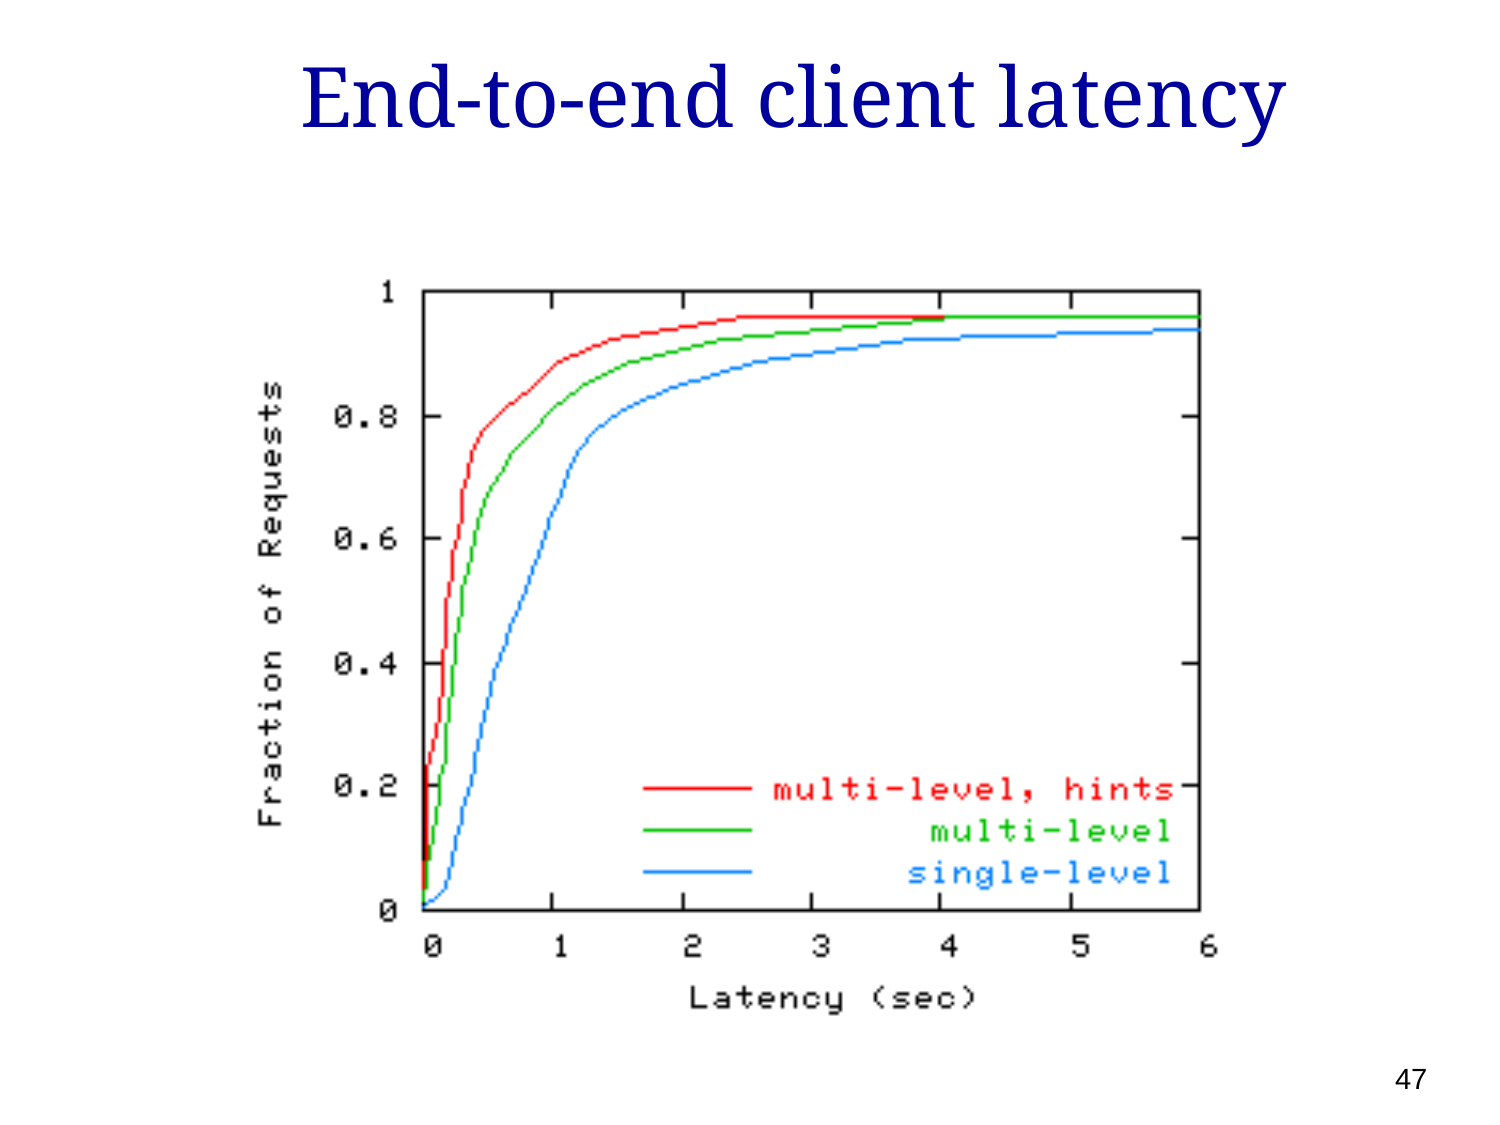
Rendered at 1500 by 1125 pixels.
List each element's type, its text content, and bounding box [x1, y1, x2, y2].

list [237, 249, 1263, 1019]
slide_number 47 [1092, 1024, 1443, 1103]
title End-to-end client latency [87, 0, 1500, 188]
